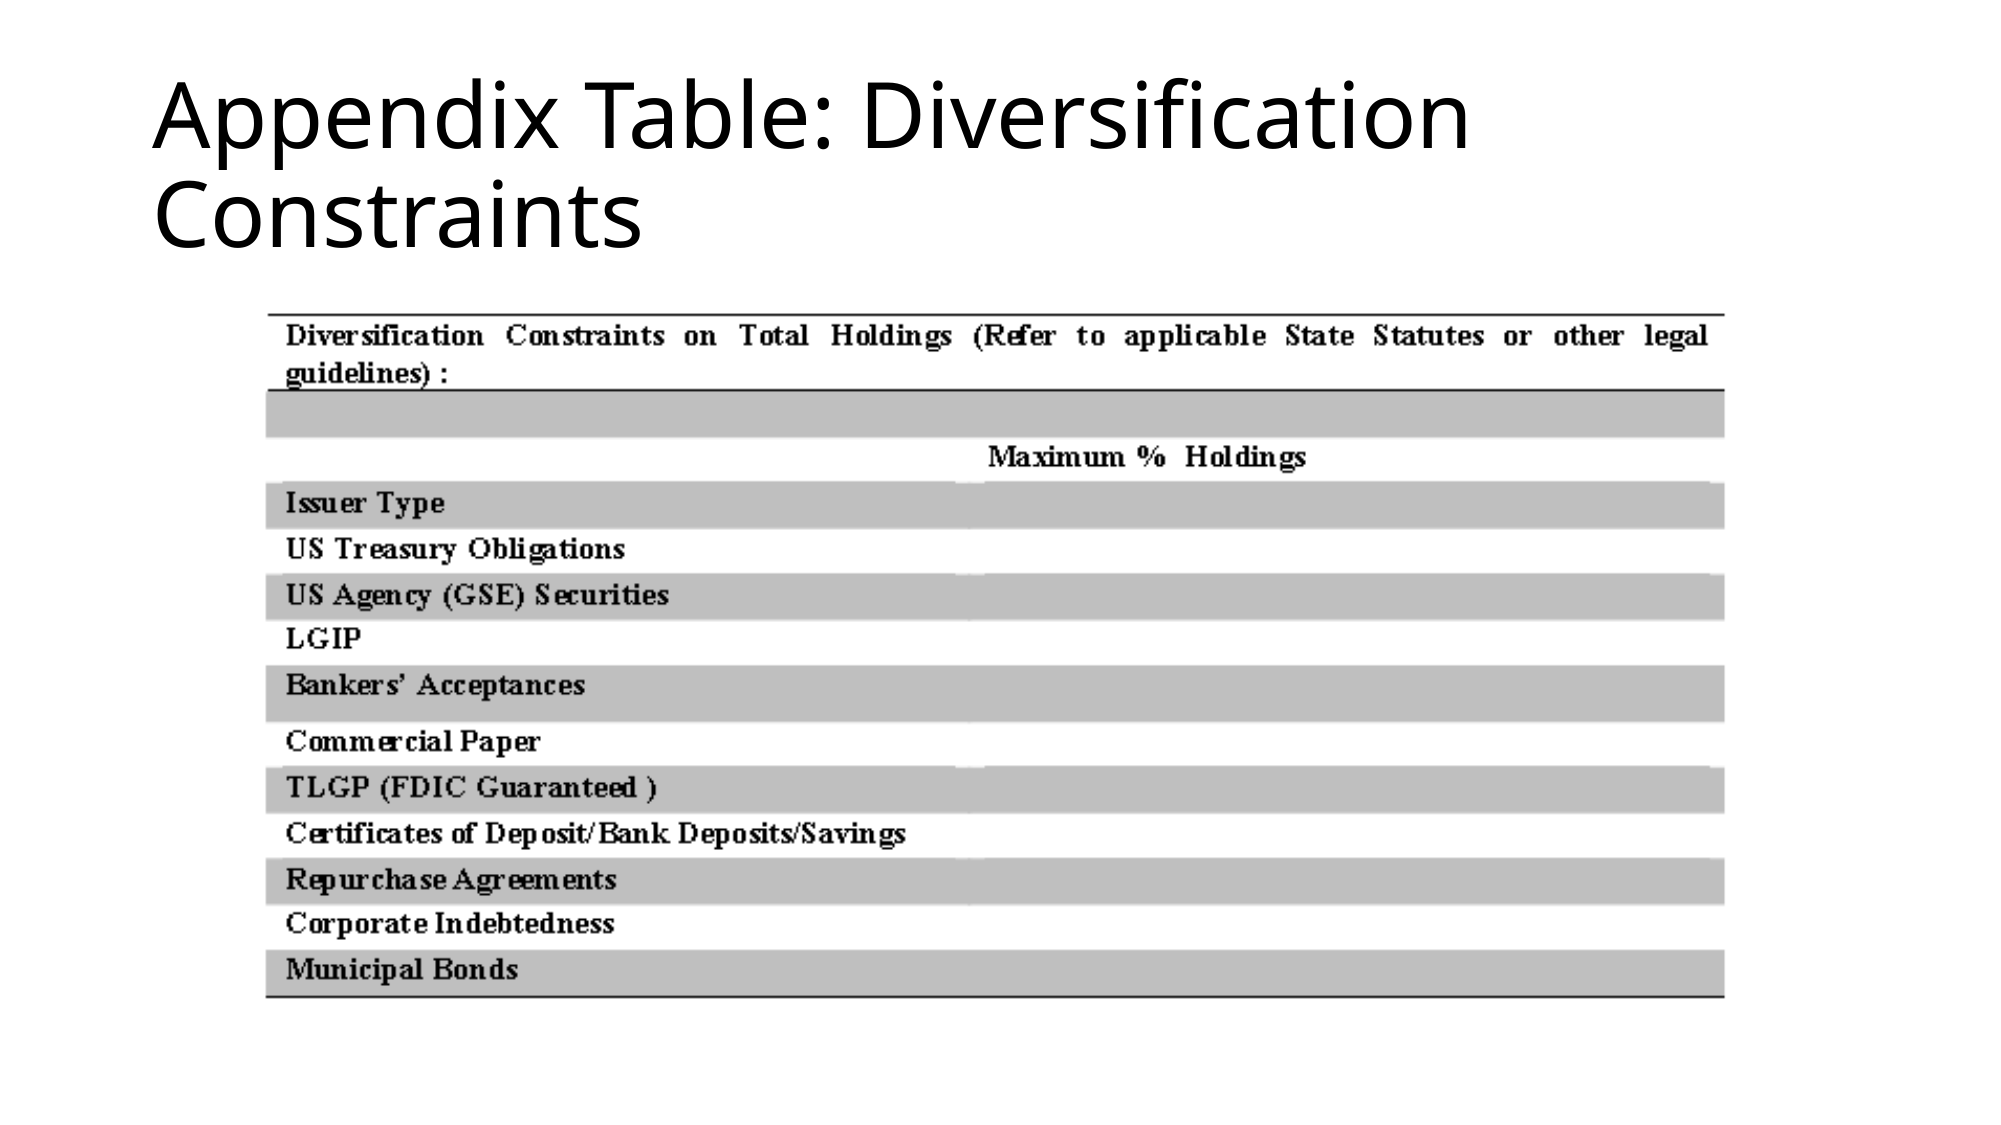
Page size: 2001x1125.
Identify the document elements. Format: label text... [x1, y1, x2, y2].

title Appendix Table: Diversification Constraints [137, 59, 1863, 278]
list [258, 306, 1742, 1007]
